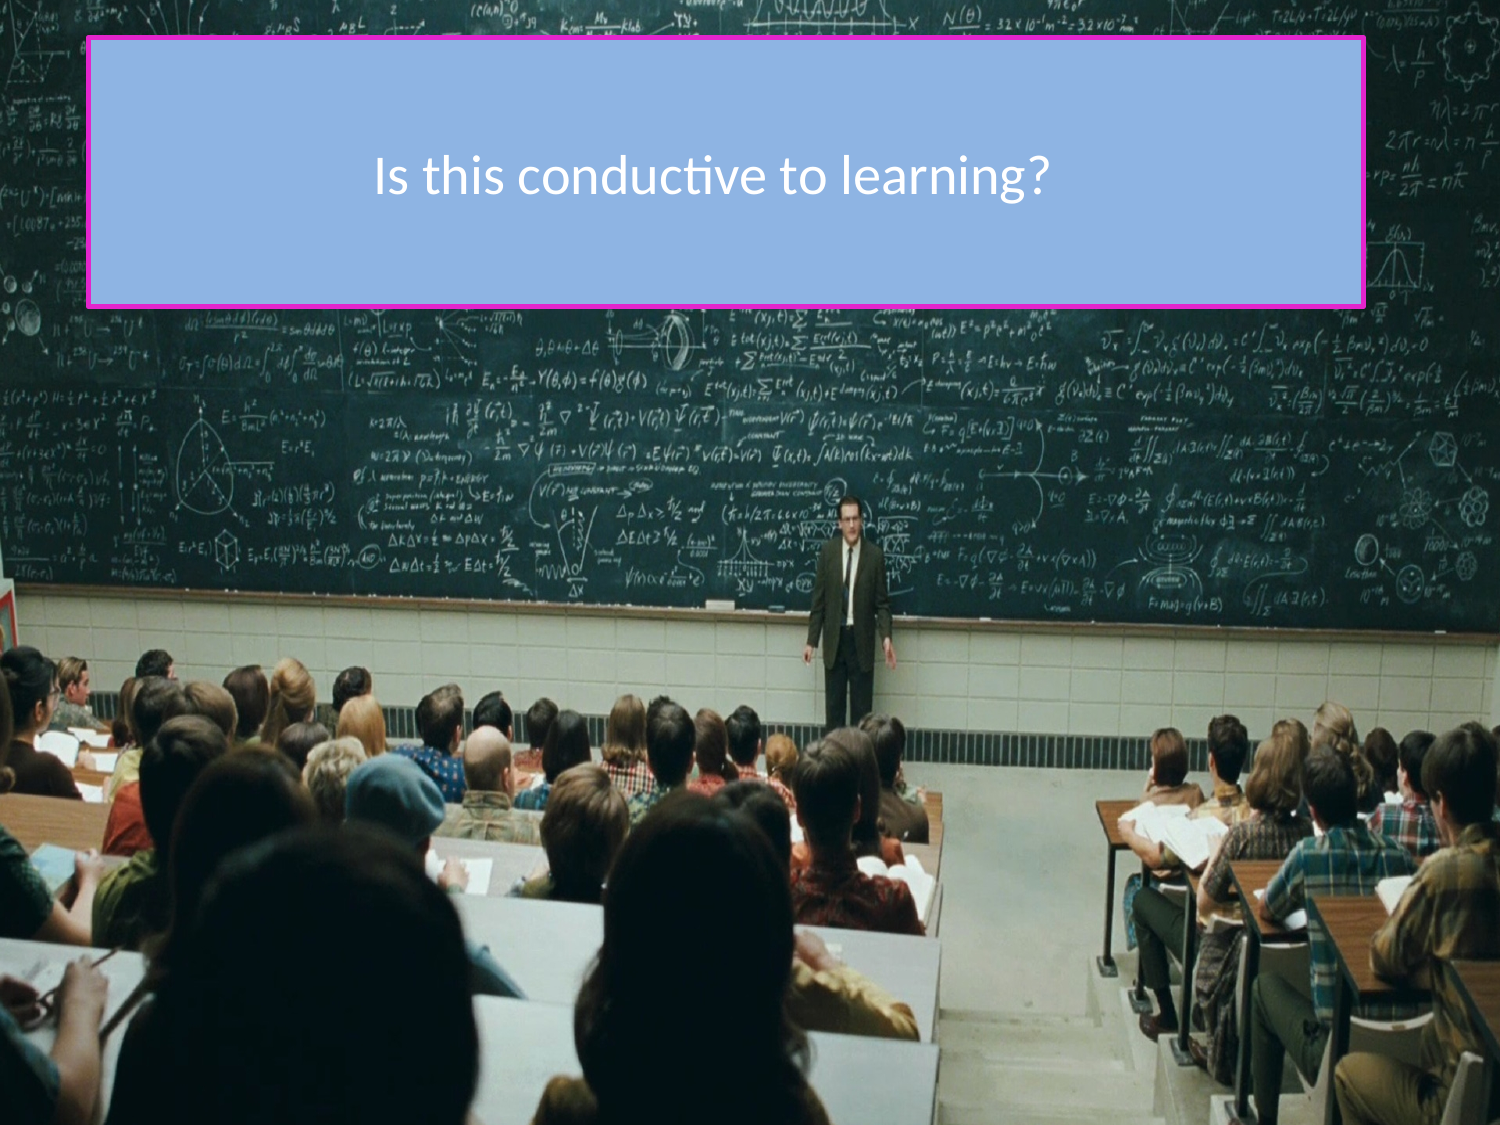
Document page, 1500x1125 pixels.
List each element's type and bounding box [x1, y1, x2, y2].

list [0, 0, 1500, 1125]
